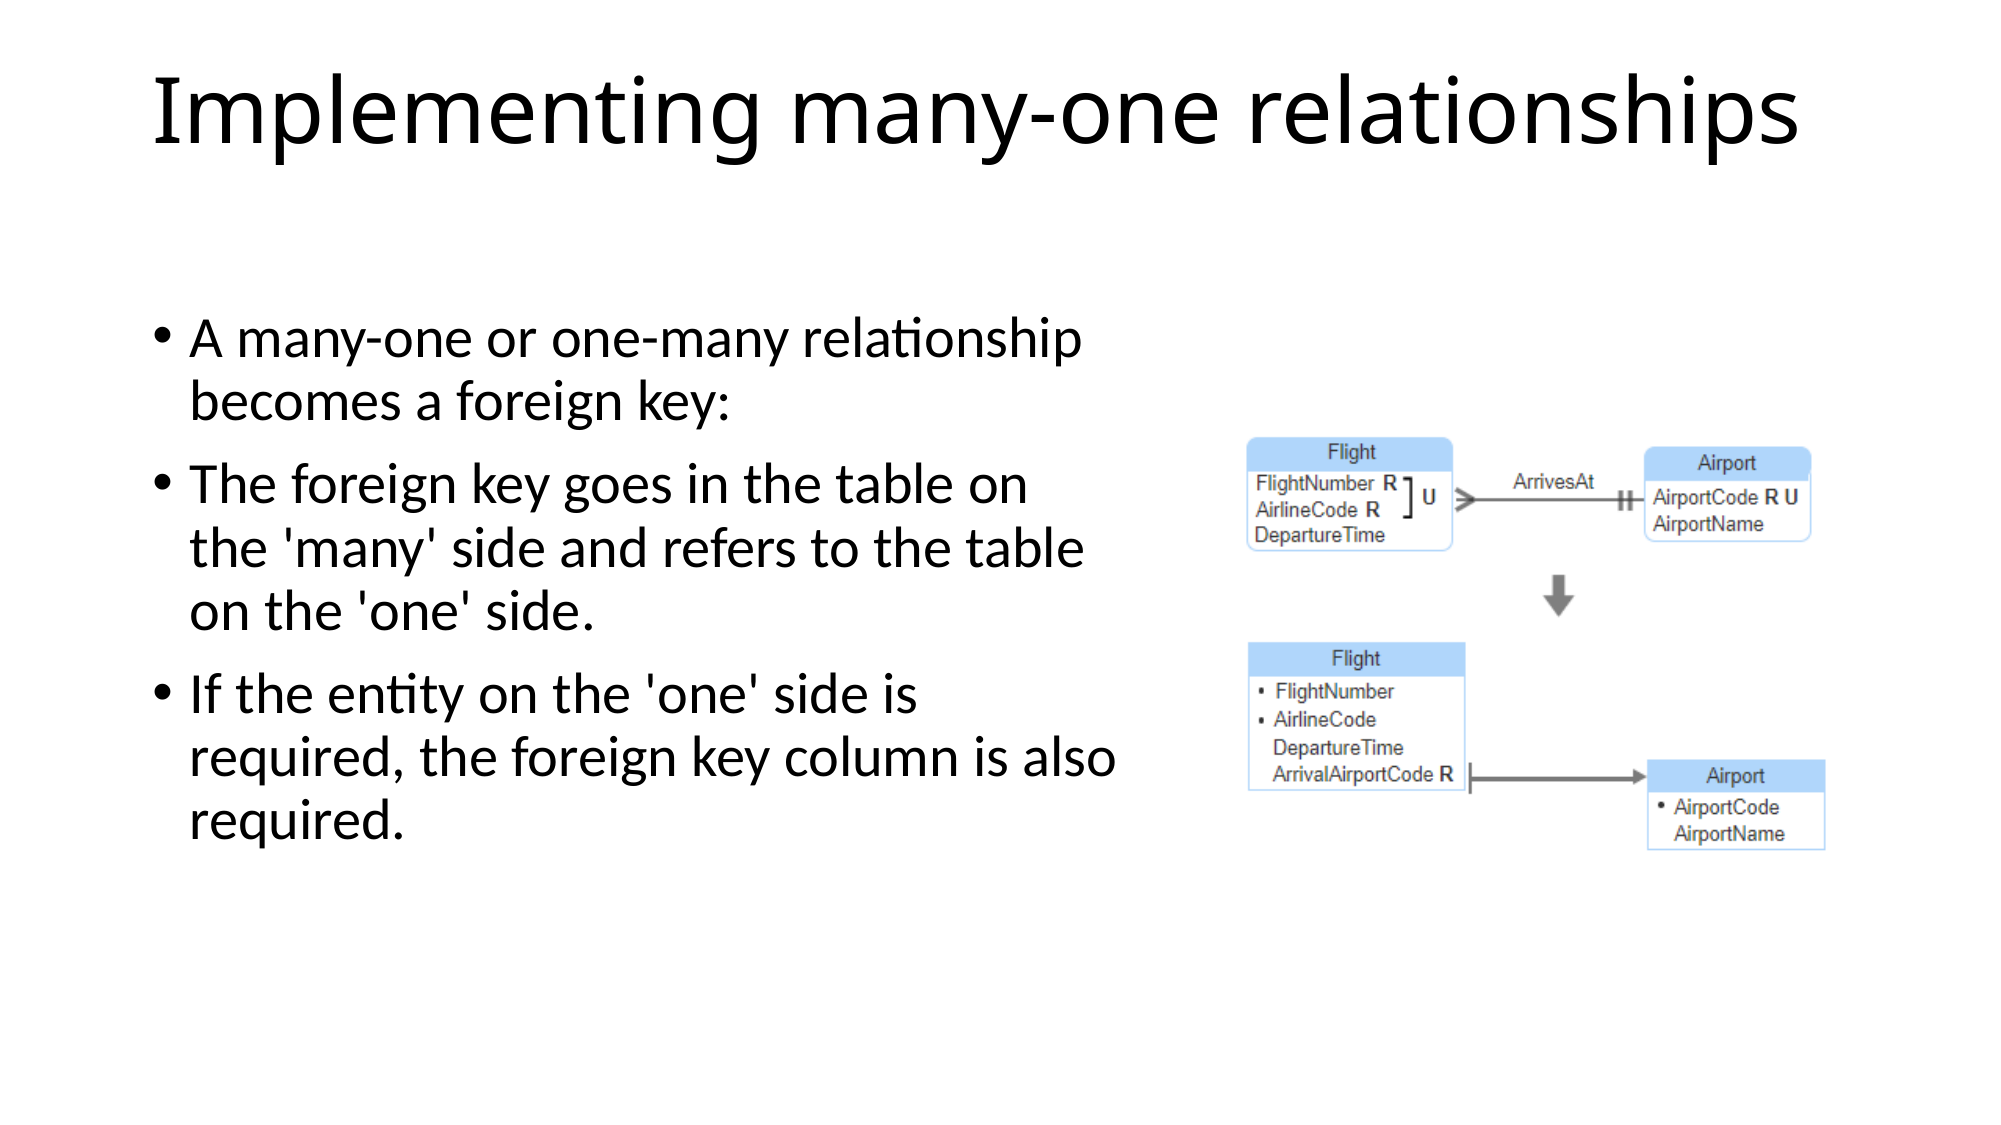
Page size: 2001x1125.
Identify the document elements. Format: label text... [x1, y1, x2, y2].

picture [1192, 403, 1987, 910]
title Implementing many-one relationships [137, 59, 1863, 278]
list A many-one or one-many relationship becomes a foreign key: The foreign key goes in the table on the 'many' side and refers to the table on the 'one' side. If the entity on the 'one' side is required, the foreign key column is also required. [137, 299, 1138, 1014]
